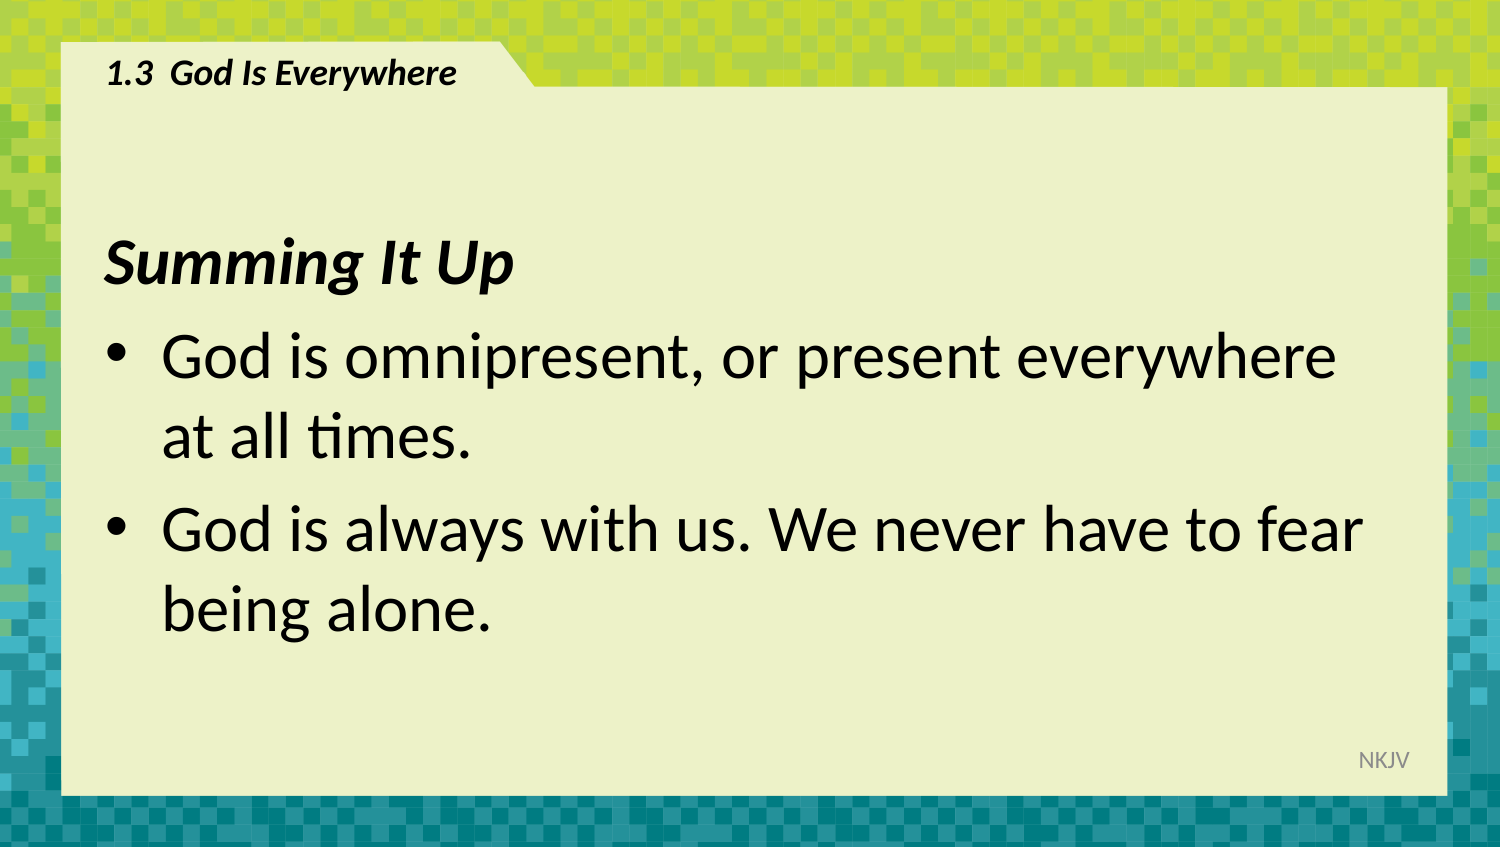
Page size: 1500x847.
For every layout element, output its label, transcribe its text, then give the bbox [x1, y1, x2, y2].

picture [0, 0, 1500, 847]
list Summing It Up God is omnipresent, or present everywhere at all times. God is always with us. We never have to fear being alone. [89, 141, 1403, 722]
title 1.3 God Is Everywhere [89, 33, 1420, 108]
footer NKJV [950, 736, 1425, 782]
